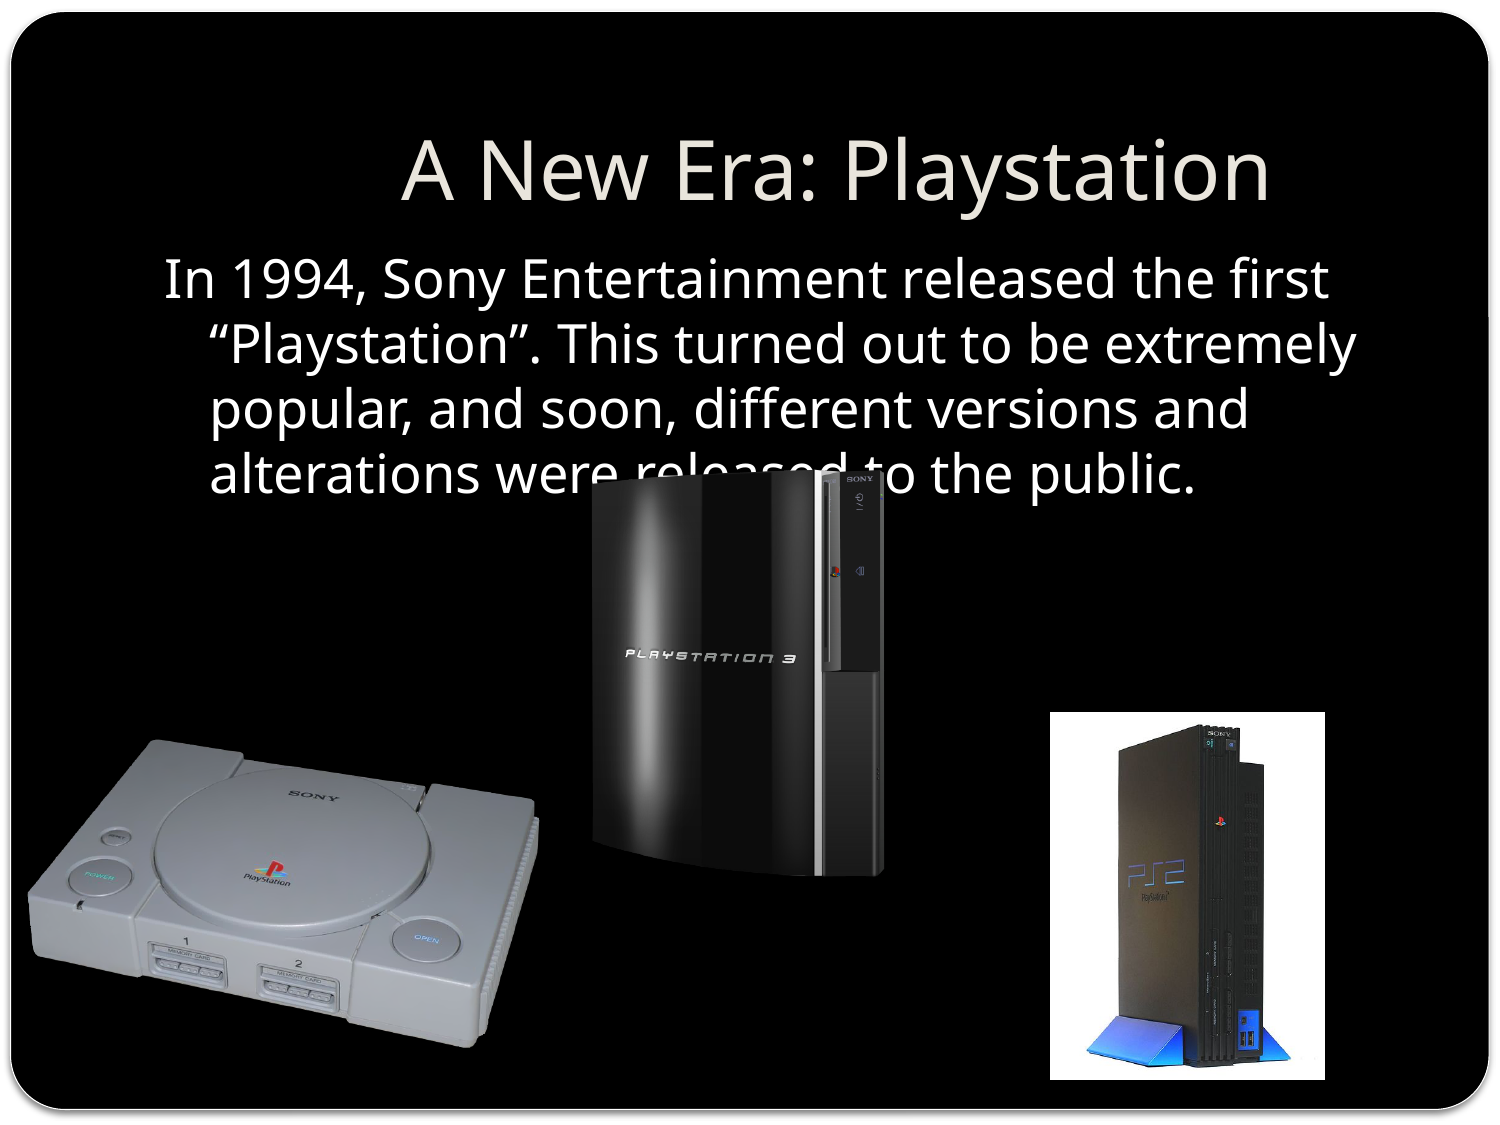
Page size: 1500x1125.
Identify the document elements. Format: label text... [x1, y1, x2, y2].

picture [587, 466, 890, 878]
picture [1049, 712, 1326, 1080]
list In 1994, Sony Entertainment released the first “Playstation”. This turned out to be extremely popular, and soon, different versions and alterations were released to the public. [150, 237, 1425, 988]
picture [24, 737, 546, 1051]
title A New Era: Playstation [150, 45, 1425, 233]
